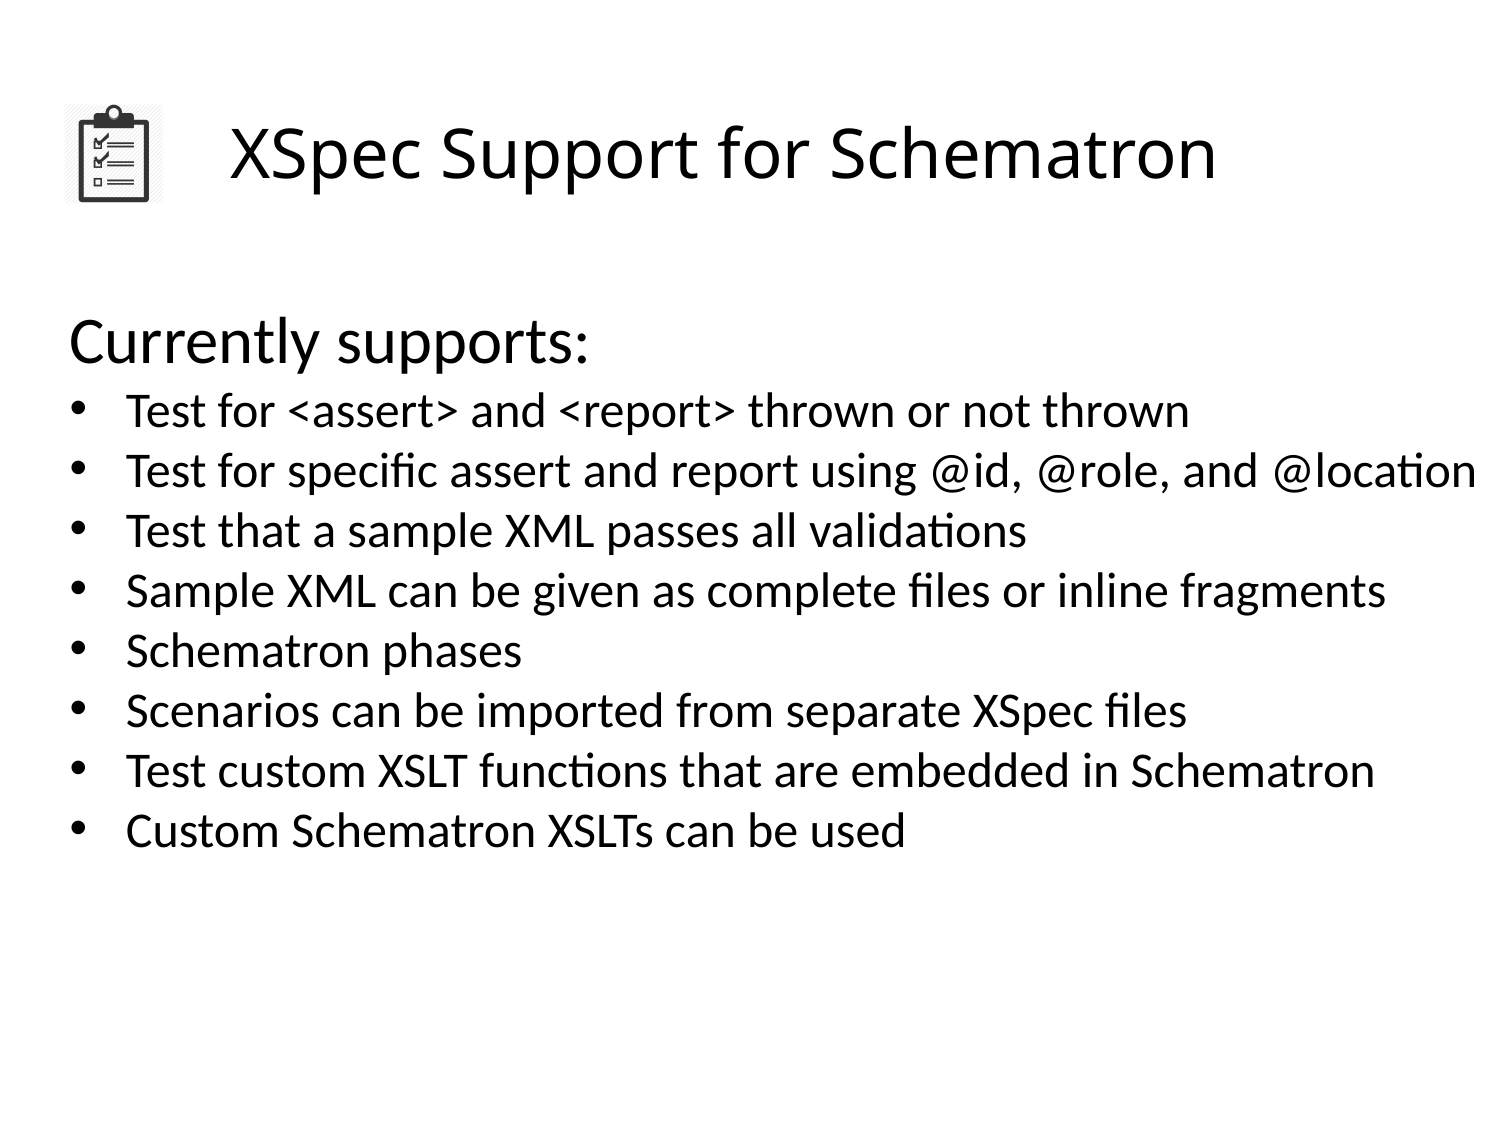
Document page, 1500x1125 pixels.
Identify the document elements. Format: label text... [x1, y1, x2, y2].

title XSpec Support for Schematron [65, 62, 1416, 249]
text_box Currently supports: Test for <assert> and <report> thrown or not thrown Test for specific assert and report using @id, @role, and @location Test that a sample XML passes all validations Sample XML can be given as complete files or inline fragments Schematron phases Scenarios can be imported from separate XSpec files Test custom XSLT functions that are embedded in Schematron Custom Schematron XSLTs can be used [54, 249, 1493, 925]
picture [63, 103, 164, 204]
